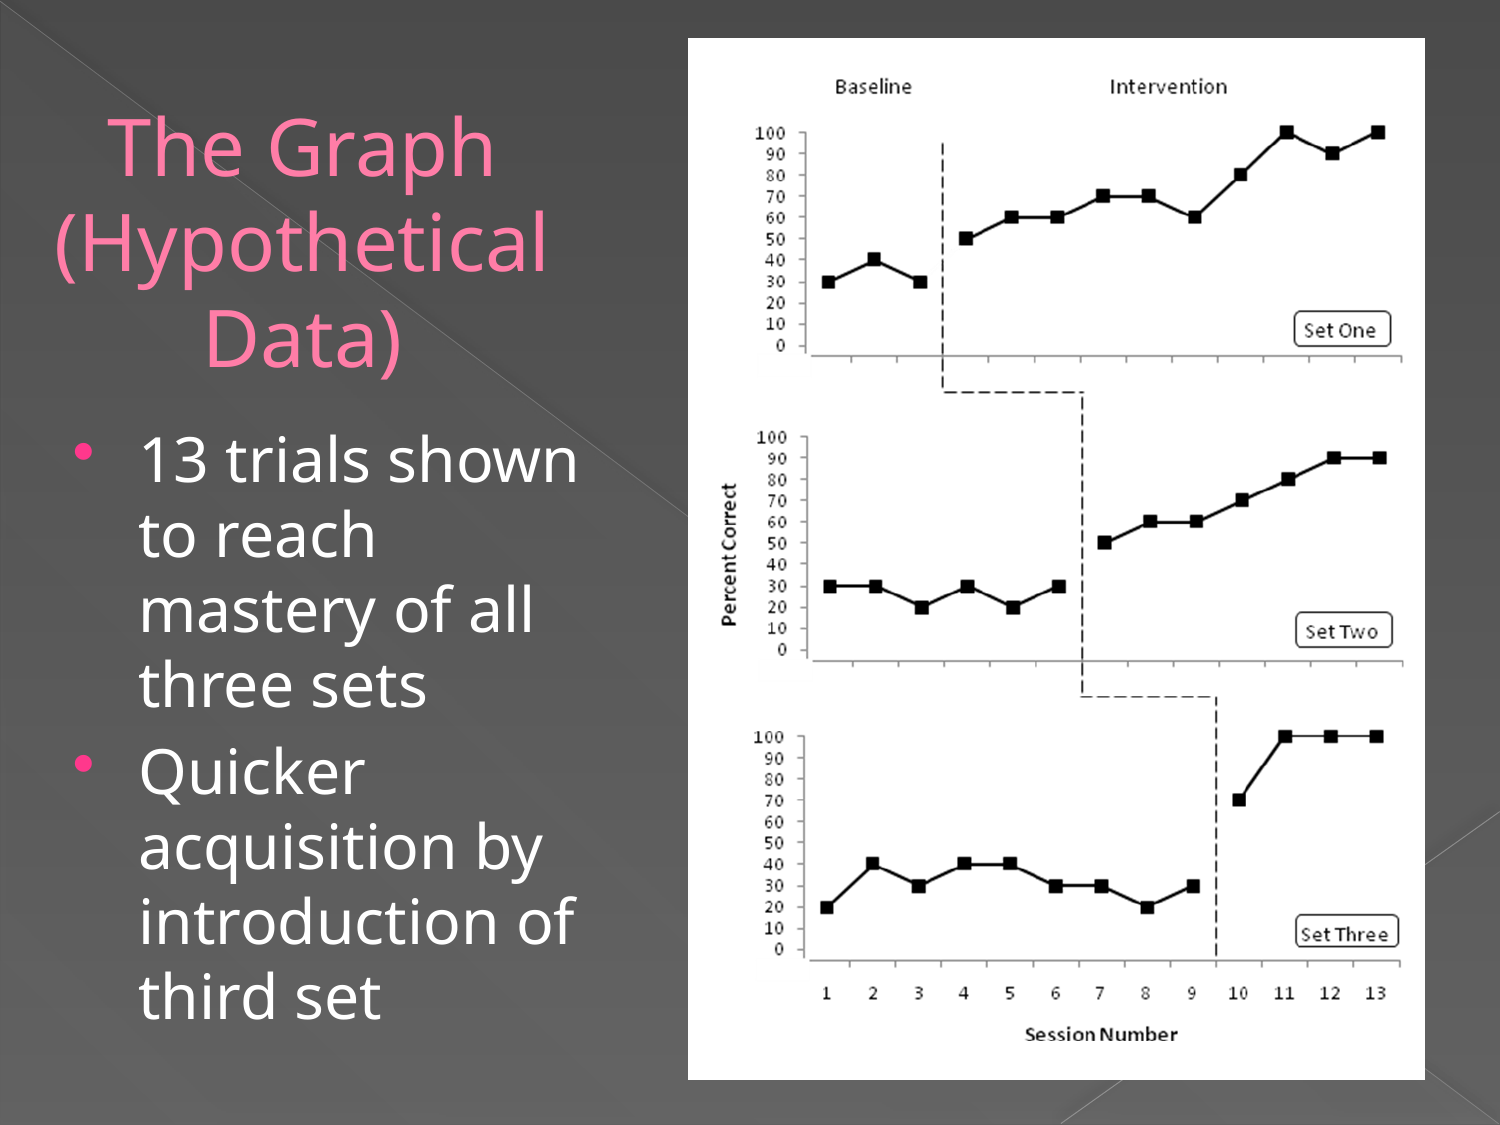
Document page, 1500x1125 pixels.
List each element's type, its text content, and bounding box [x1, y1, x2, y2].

picture [687, 37, 1426, 1080]
title The Graph (Hypothetical Data) [0, 87, 588, 488]
list 13 trials shown to reach mastery of all three sets Quicker acquisition by introduction of third set [50, 412, 638, 1088]
